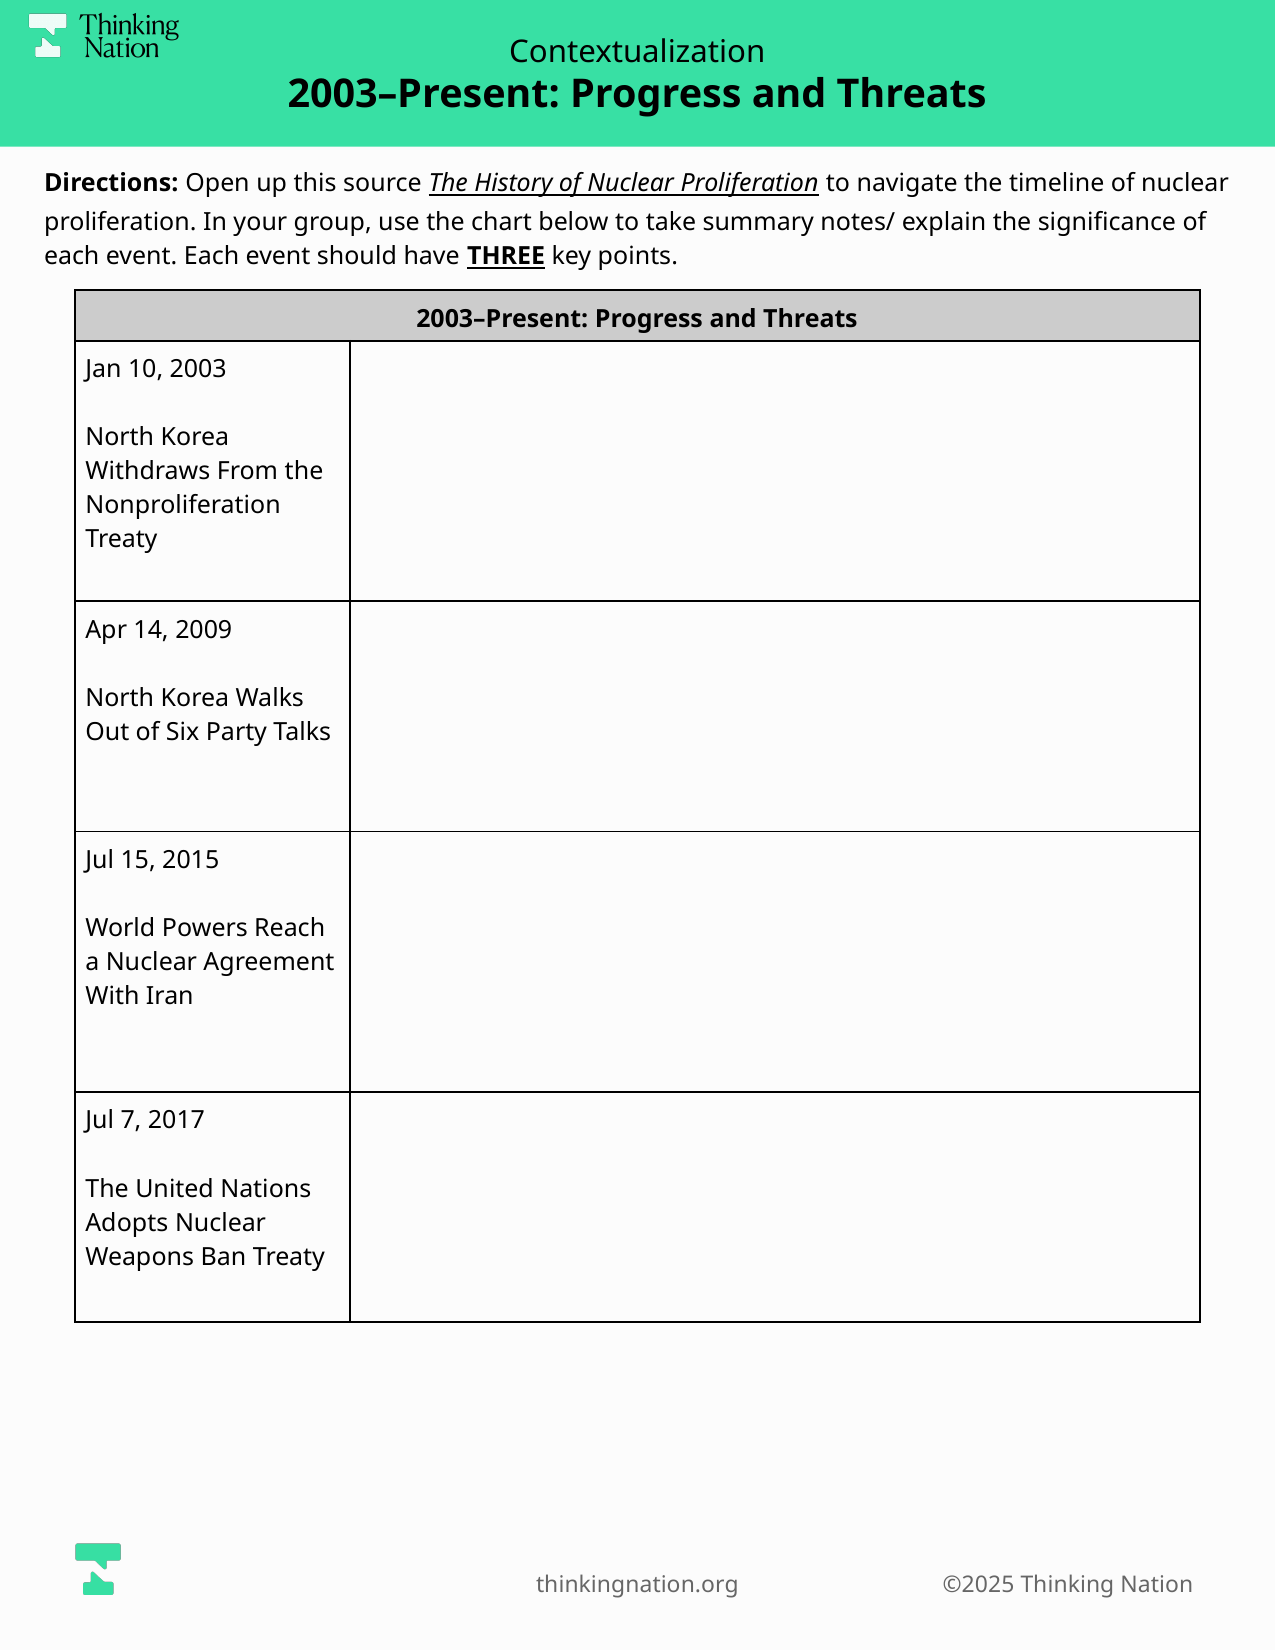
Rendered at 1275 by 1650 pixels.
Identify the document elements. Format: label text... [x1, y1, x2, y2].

table_cell [351, 832, 1199, 1091]
table_cell [351, 342, 1199, 600]
text_box thinkingnation.org [486, 1553, 789, 1605]
picture [62, 1533, 134, 1605]
text_box ©2025 Thinking Nation [907, 1553, 1210, 1605]
table_cell Jan 10, 2003 North Korea Withdraws From the Nonproliferation Treaty [76, 342, 349, 600]
table_cell Jul 15, 2015 World Powers Reach a Nuclear Agreement With Iran [76, 832, 349, 1091]
picture [12, 0, 184, 71]
table_cell [351, 602, 1199, 831]
table_cell Apr 14, 2009 North Korea Walks Out of Six Party Talks [76, 602, 349, 831]
text_box Contextualization 2003–Present: Progress and Threats [0, 0, 1275, 147]
table_cell [351, 1093, 1199, 1321]
text_box Directions: Open up this source The History of Nuclear Proliferation to navigate the timeline of nuclear proliferation. In your group, use the chart below to take summary notes/ explain the significance of each event. Each event should have THREE key points. [29, 146, 1246, 320]
table_header 2003–Present: Progress and Threats [76, 291, 1199, 340]
table_cell Jul 7, 2017 The United Nations Adopts Nuclear Weapons Ban Treaty [76, 1093, 349, 1321]
